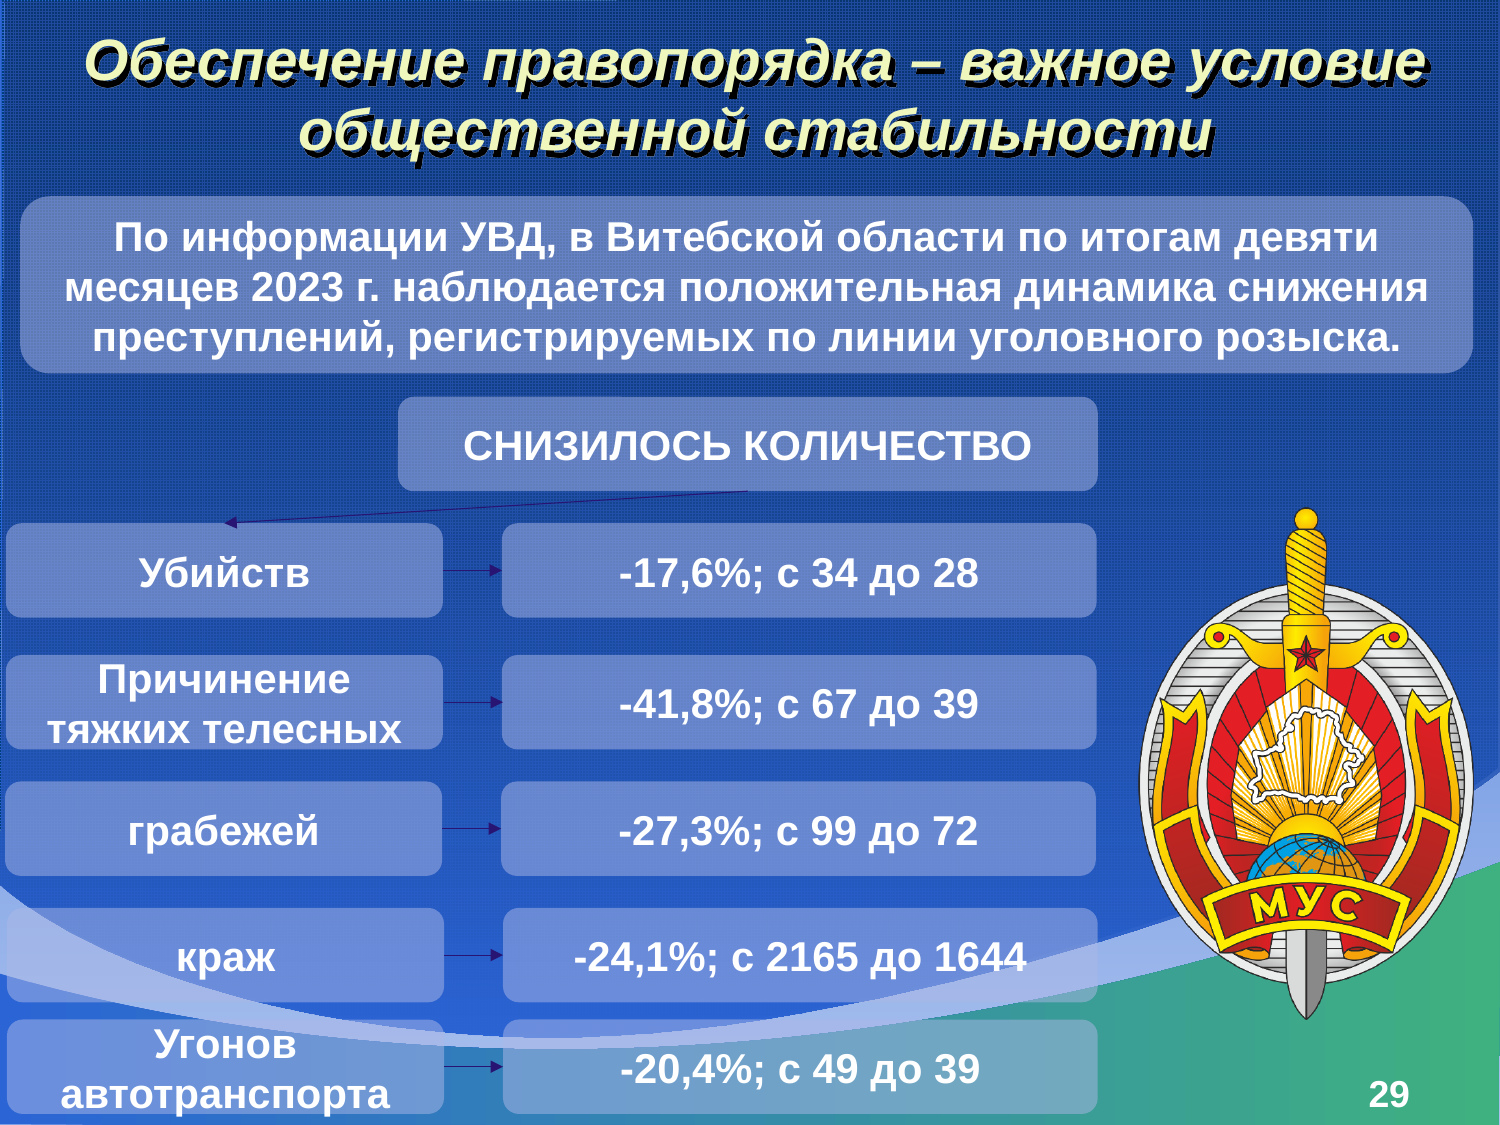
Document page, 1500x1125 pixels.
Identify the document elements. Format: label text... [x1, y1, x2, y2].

picture [1138, 507, 1474, 1020]
text_box -41,8%; с 67 до 39 [501, 654, 1097, 750]
text_box Причинение тяжких телесных [5, 654, 443, 750]
text_box По информации УВД, в Витебской области по итогам девяти месяцев 2023 г. наблюдается положительная динамика снижения преступлений, регистрируемых по линии уголовного розыска. [20, 196, 1474, 374]
text_box -27,3%; с 99 до 72 [501, 781, 1096, 876]
text_box -17,6%; с 34 до 28 [501, 523, 1097, 618]
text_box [224, 491, 748, 524]
text_box Обеспечение правопорядка – важное условие общественной стабильности [5, 0, 1500, 185]
text_box -20,4%; с 49 до 39 [502, 1019, 1098, 1114]
text_box СНИЗИЛОСЬ КОЛИЧЕСТВО [397, 396, 1098, 492]
text_box Убийств [5, 523, 443, 618]
text_box -24,1%; с 2165 до 1644 [502, 907, 1098, 1003]
text_box краж [6, 907, 445, 1003]
text_box грабежей [5, 781, 443, 876]
text_box Угонов автотранспорта [6, 1019, 445, 1114]
slide_number 29 [1098, 1062, 1425, 1103]
